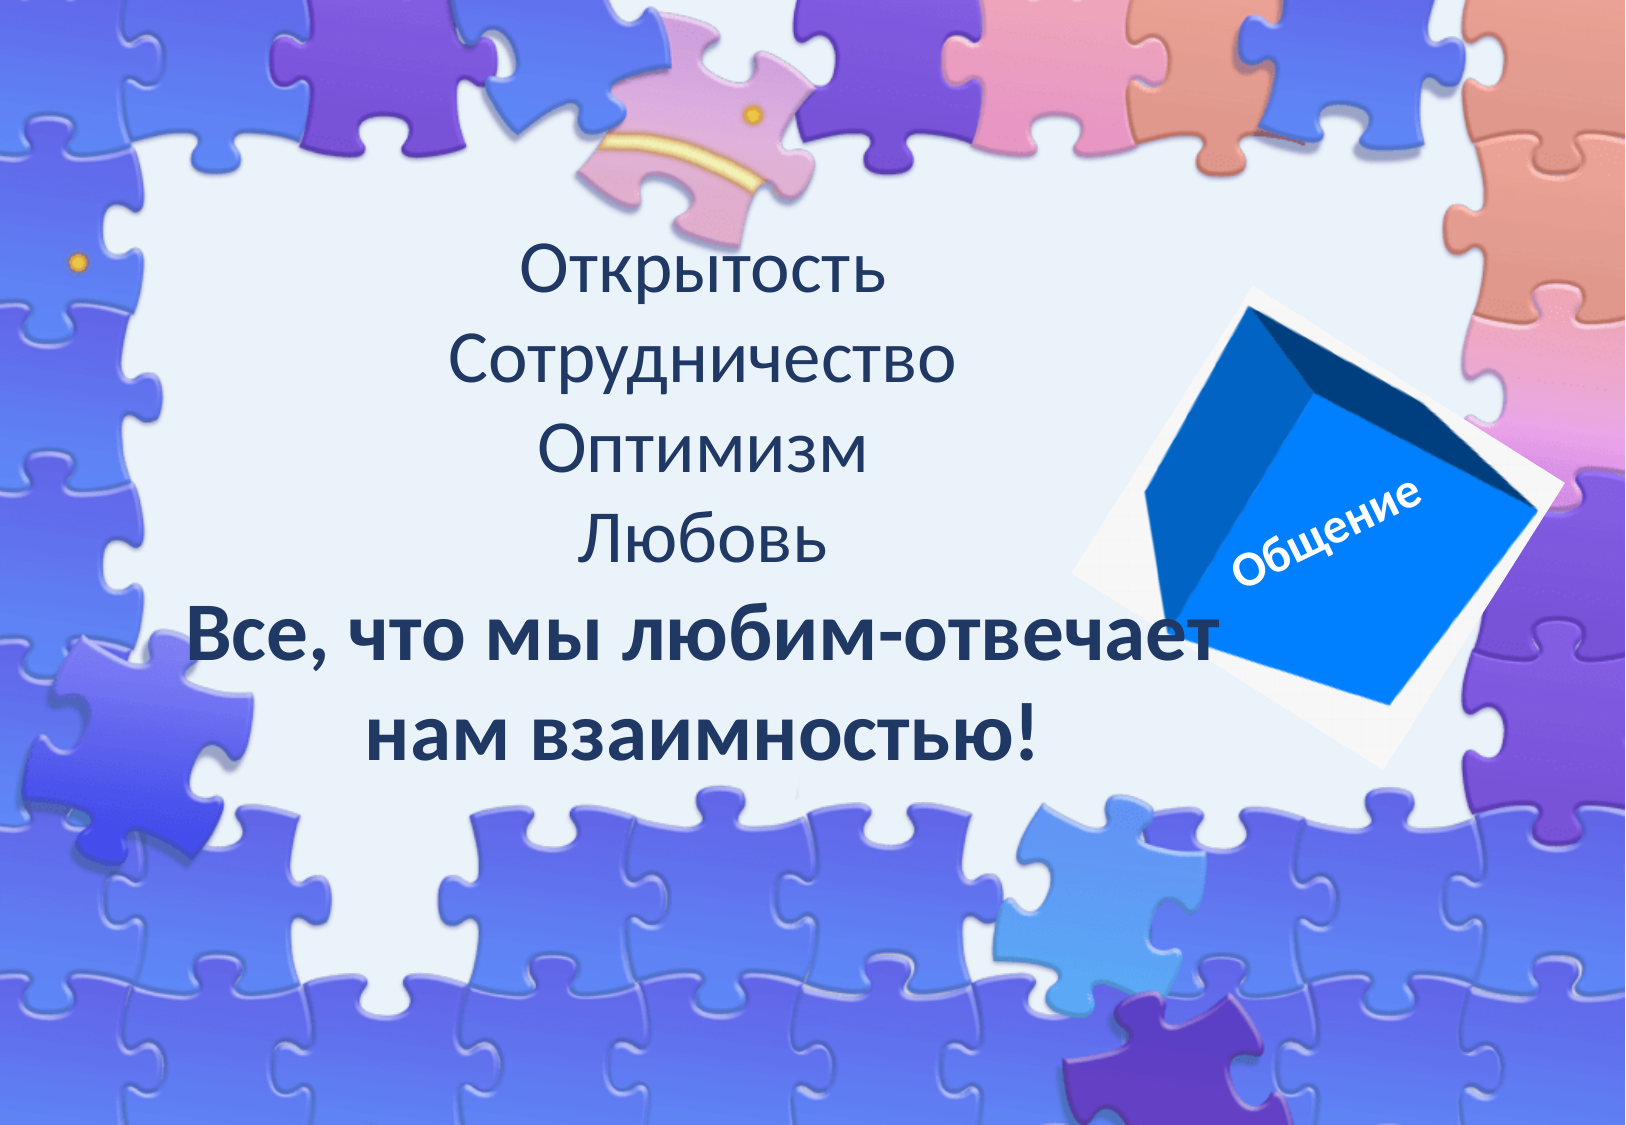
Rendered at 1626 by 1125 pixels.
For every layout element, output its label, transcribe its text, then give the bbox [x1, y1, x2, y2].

text_box Открытость Сотрудничество Оптимизм Любовь Все, что мы любим-отвечает нам взаимностью! [166, 209, 1240, 895]
picture [0, 0, 1625, 1125]
